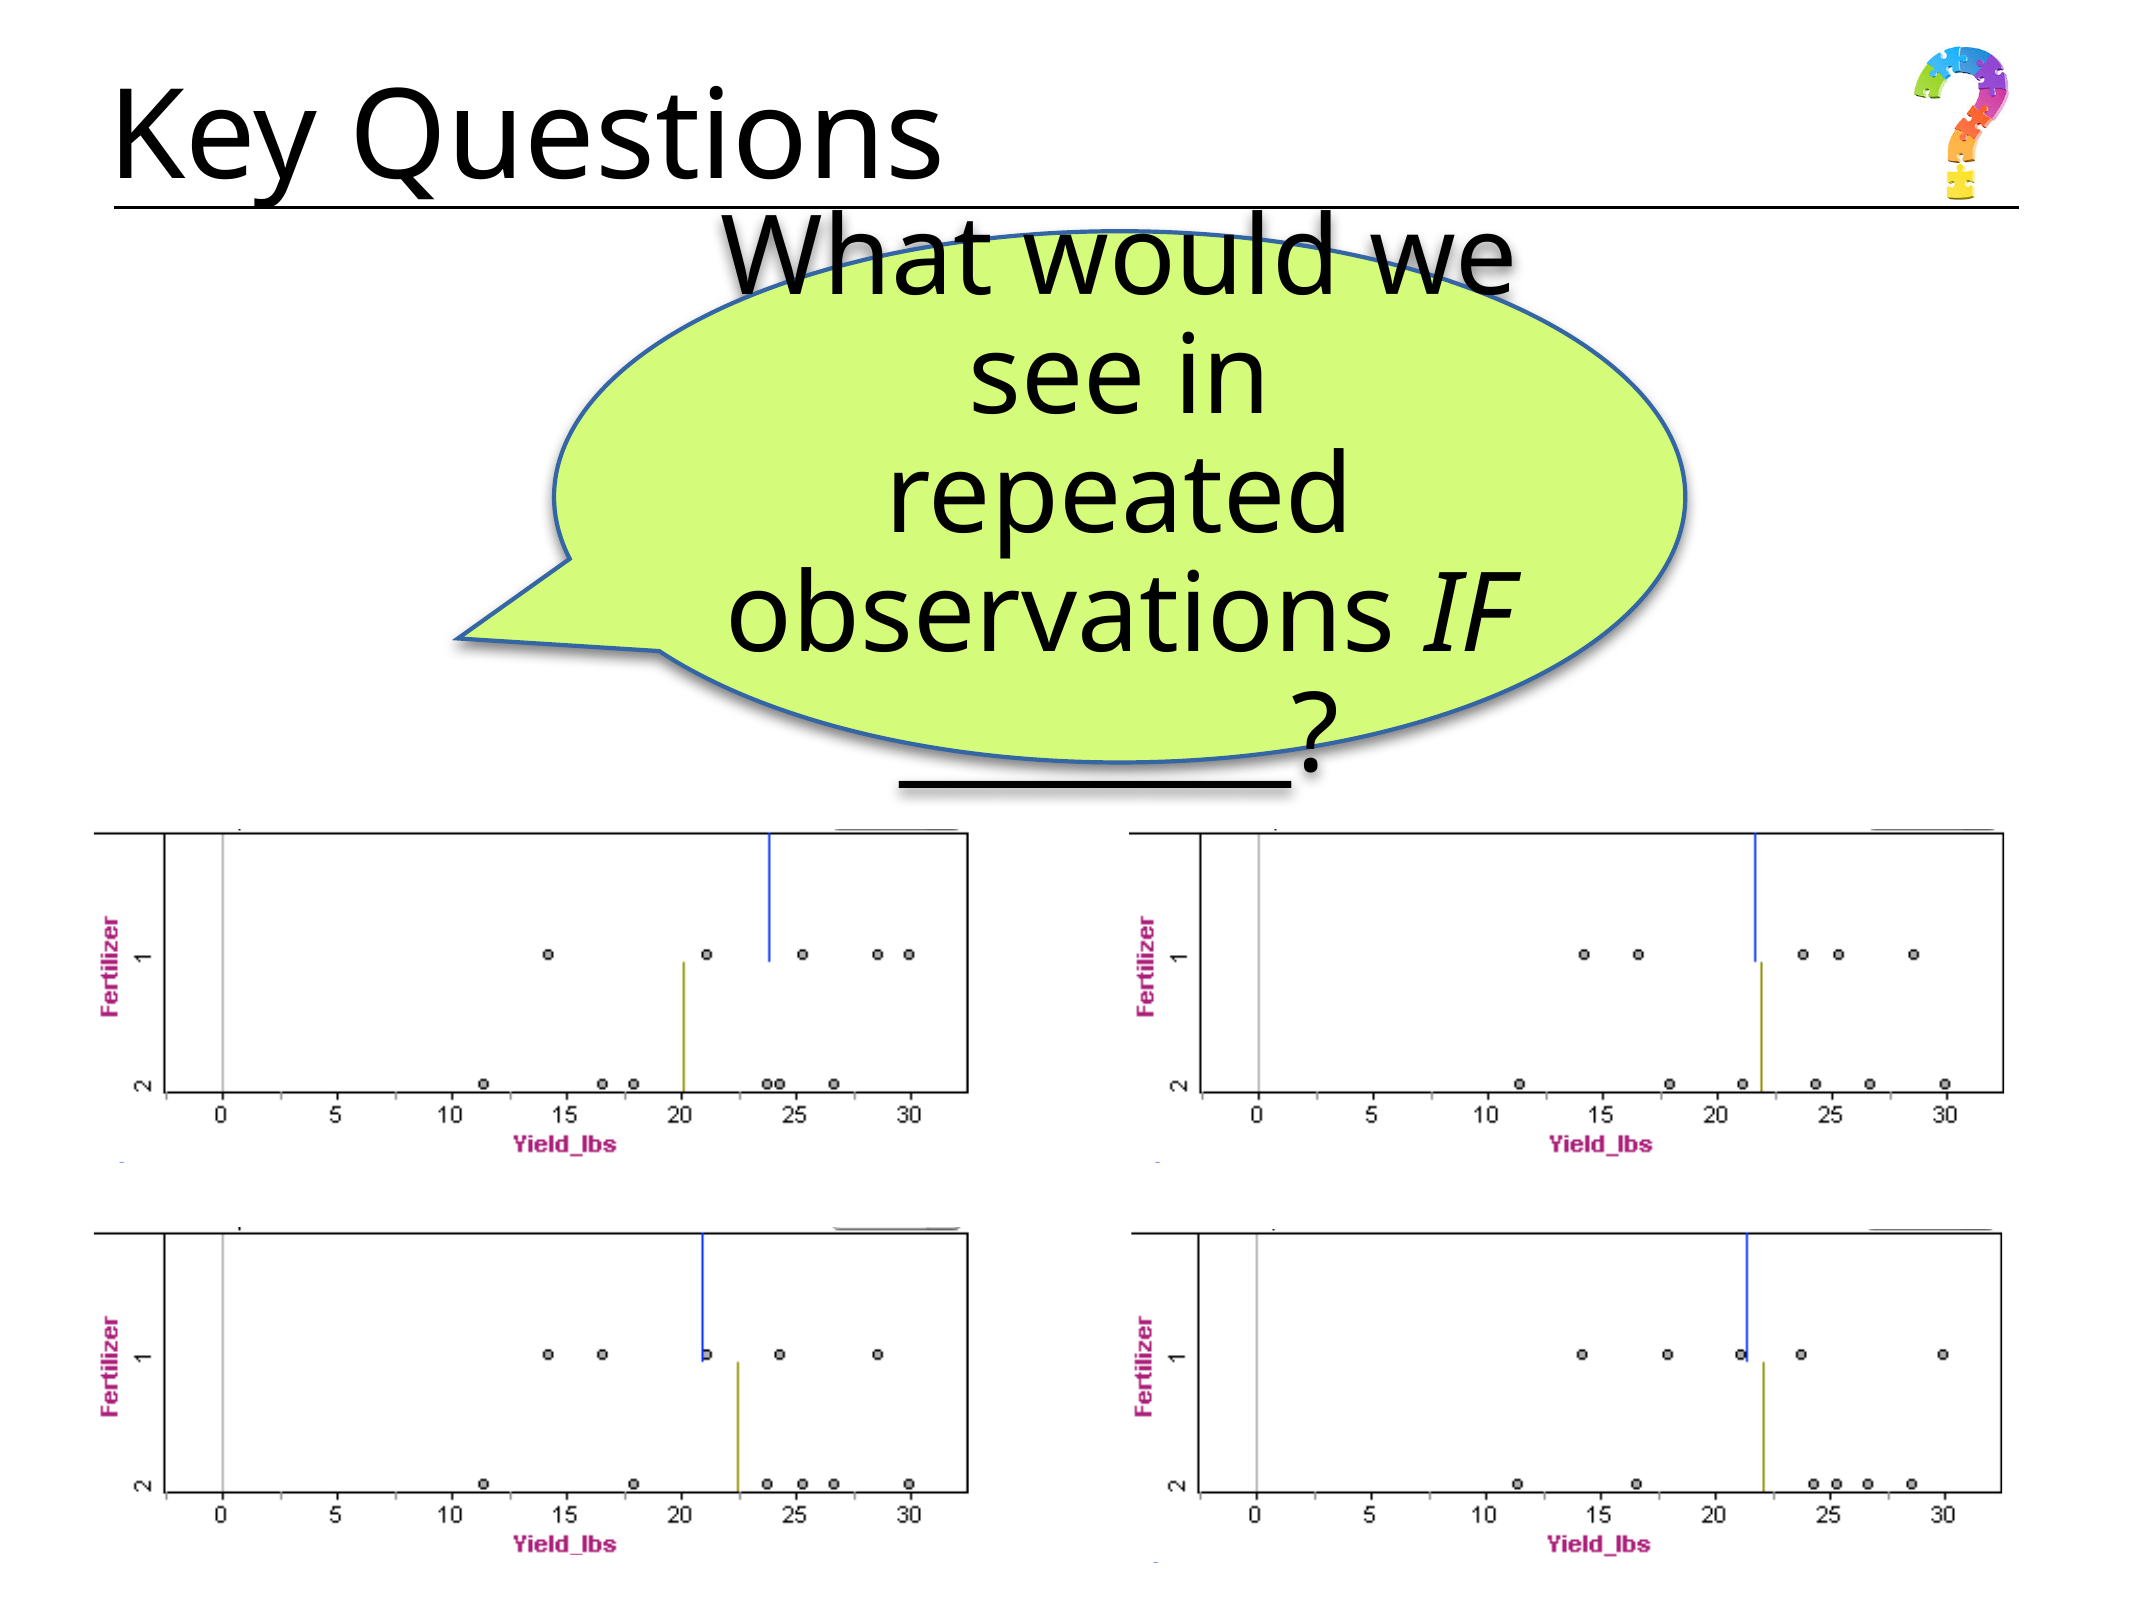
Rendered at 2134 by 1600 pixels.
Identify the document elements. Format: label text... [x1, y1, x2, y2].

text_box What would we see in repeated observations IF ________? [457, 231, 1686, 763]
picture [1130, 1228, 2003, 1563]
picture [93, 1226, 970, 1555]
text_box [114, 35, 2026, 210]
picture [93, 828, 970, 1163]
text_box Key Questions [108, 41, 113, 215]
picture [1128, 828, 2005, 1163]
